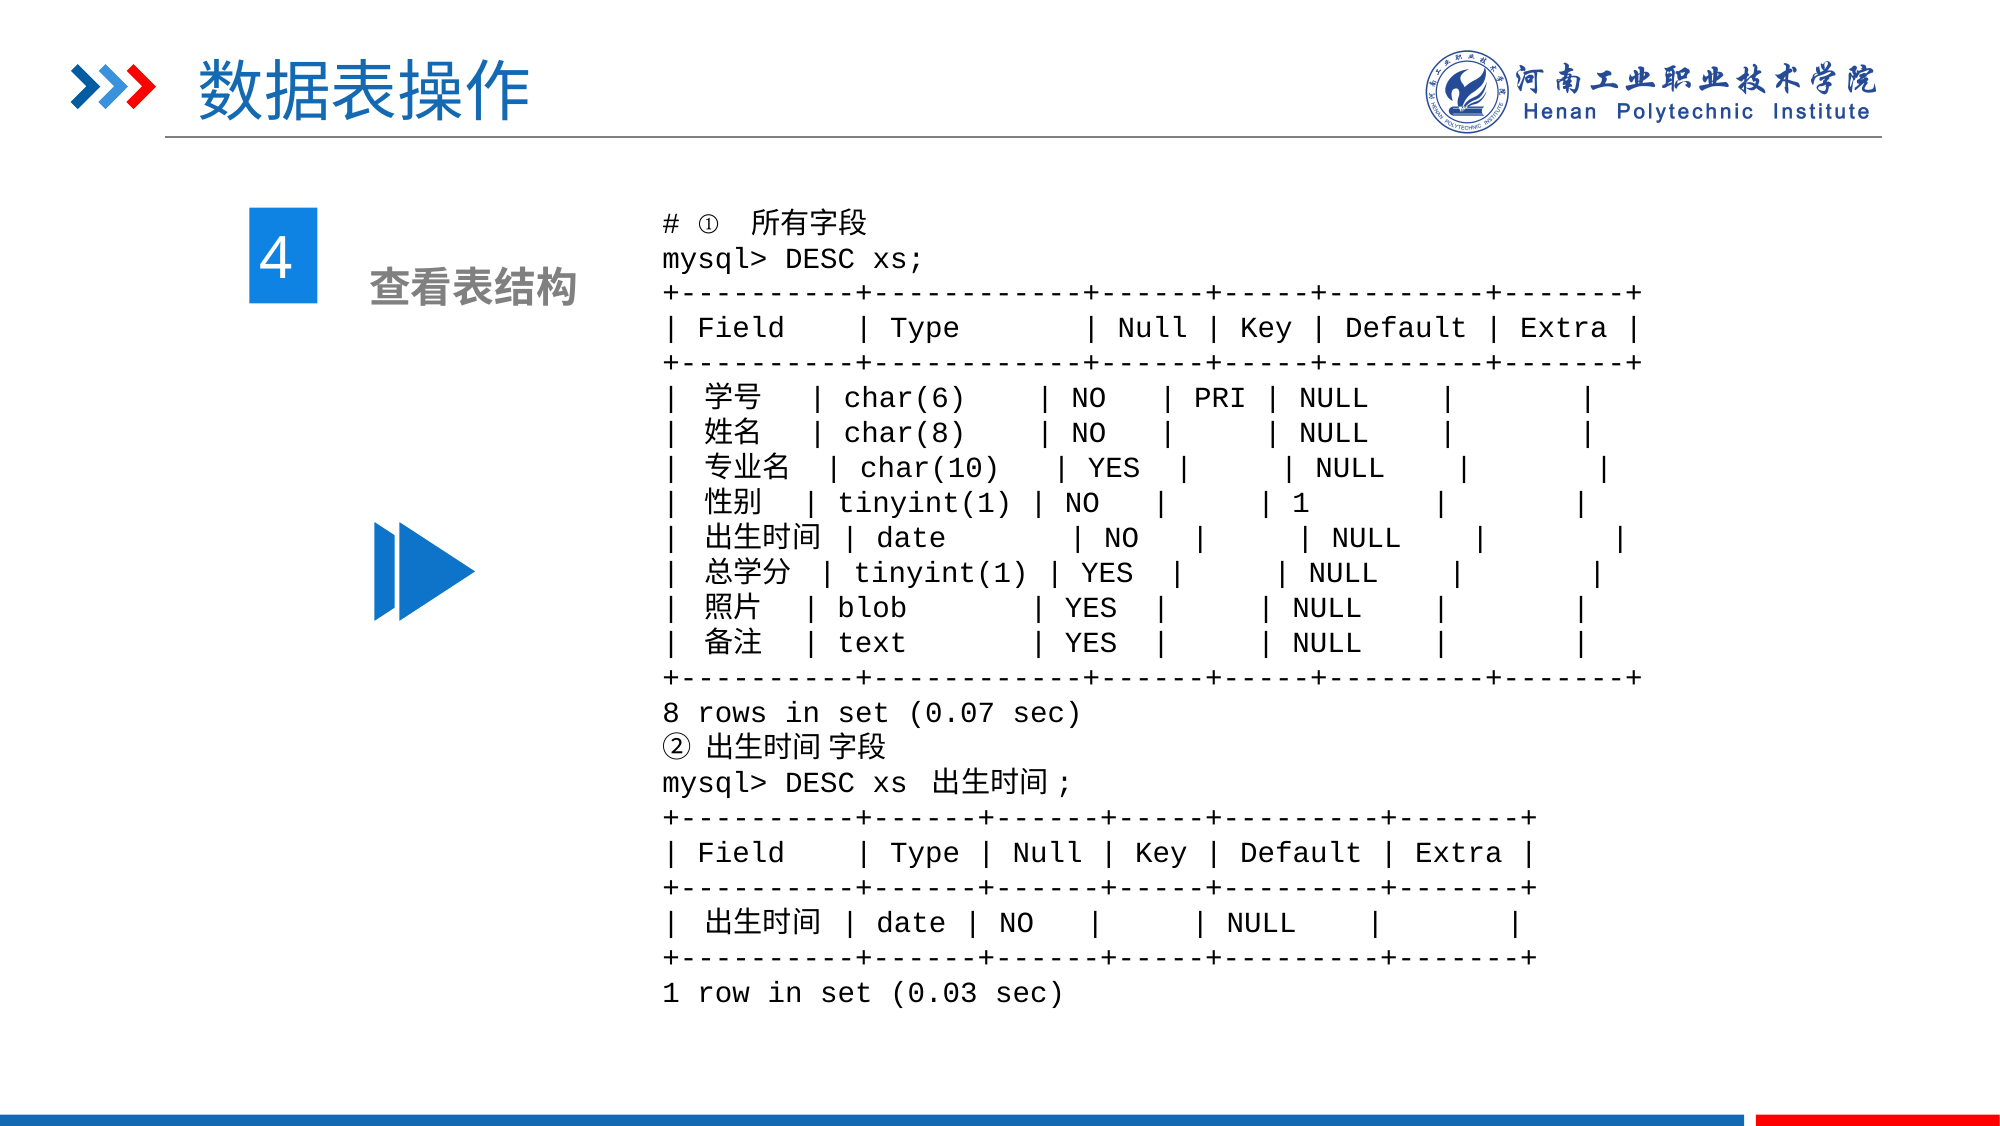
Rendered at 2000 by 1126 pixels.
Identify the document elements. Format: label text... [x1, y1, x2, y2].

title 数据表操作 [177, 25, 952, 153]
text_box # ① 所有字段 mysql> DESC xs; +----------+------------+------+-----+---------+-------+ | Field | Type | Null | Key | Default | Extra | +----------+------------+------+-----+---------+-------+ | 学号 | char(6) | NO | PRI | NULL | | | 姓名 | char(8) | NO | | NULL | | | 专业名 | char(10) | YES | | NULL | | | 性别 | tinyint(1) | NO | | 1 | | | 出生时间 | date | NO | | NULL | | | 总学分 | tinyint(1) | YES | | NULL | | | 照片 | blob | YES | | NULL | | | 备注 | text | YES | | NULL | | +----------+------------+------+-----+---------+-------+ 8 rows in set (0.07 sec) ② 出生时间 字段 mysql> DESC xs 出生时间; +----------+------+------+-----+---------+-------+ | Field | Type | Null | Key | Default | Extra | +----------+------+------+-----+---------+-------+ | 出生时间 | date | NO | | NULL | | +----------+------+------+-----+---------+-------+ 1 row in set (0.03 sec) [610, 196, 1882, 1016]
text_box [249, 207, 318, 304]
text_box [371, 517, 480, 626]
picture [1407, 46, 1882, 140]
text_box 查看表结构 [319, 245, 610, 380]
